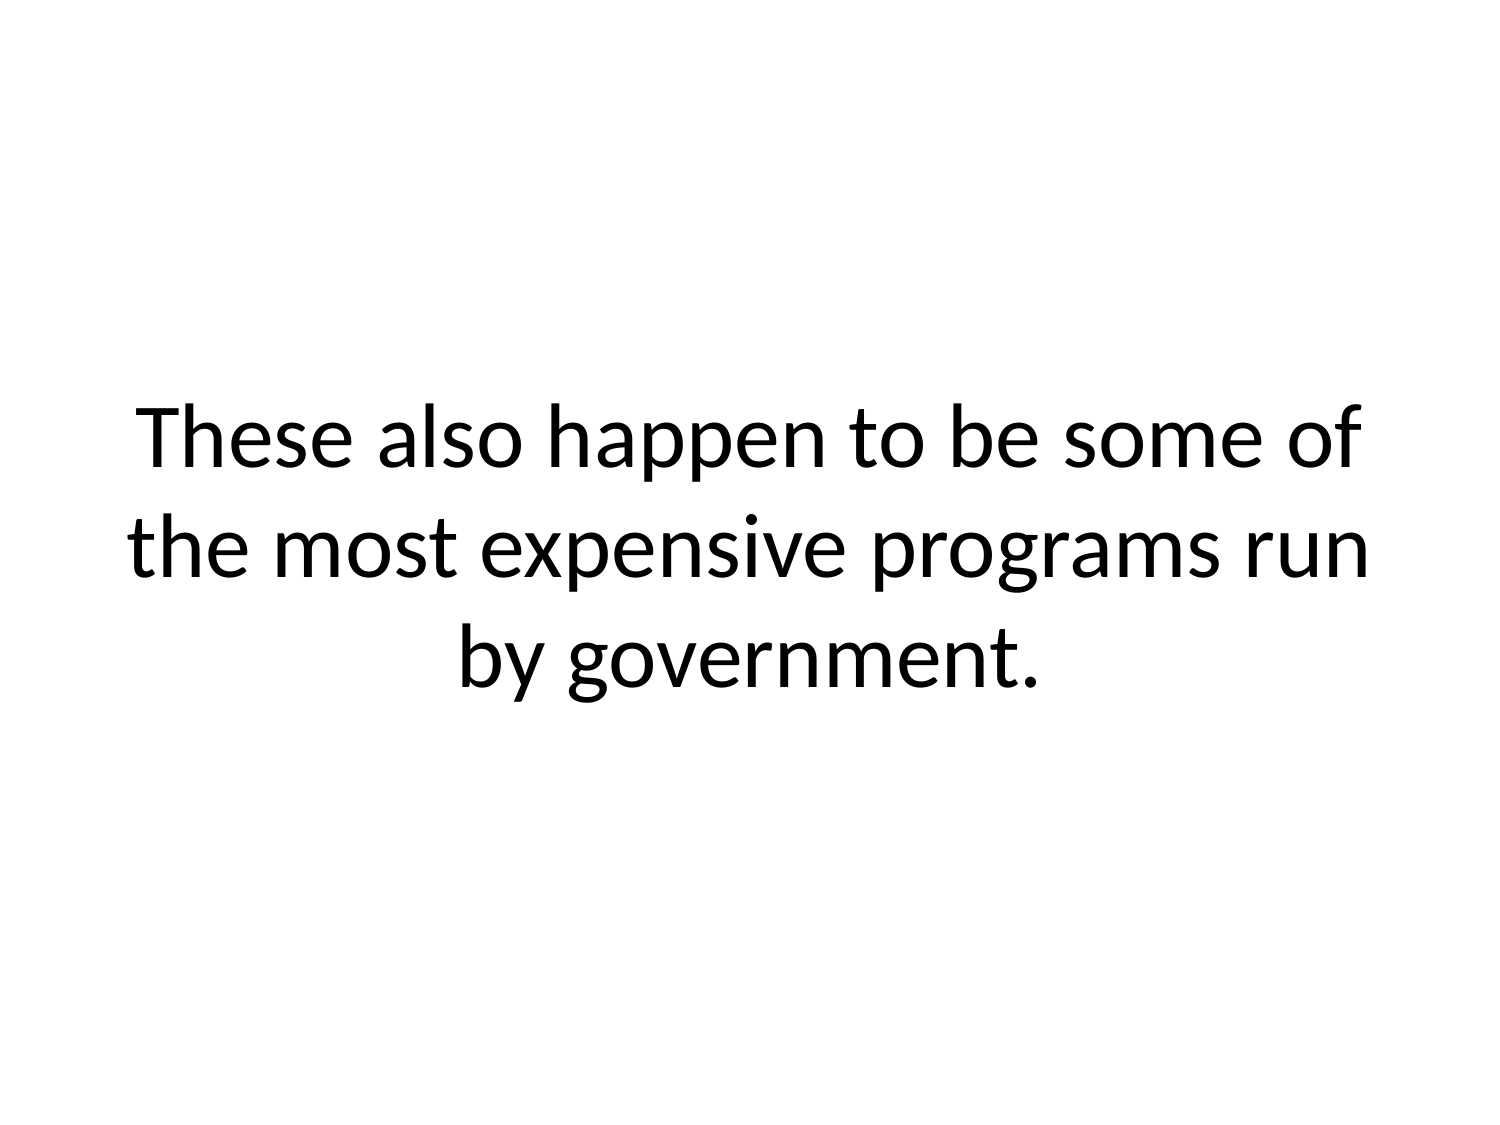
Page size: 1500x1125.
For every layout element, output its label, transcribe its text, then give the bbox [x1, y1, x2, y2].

title These also happen to be some of the most expensive programs run by government. [74, 44, 1426, 1038]
